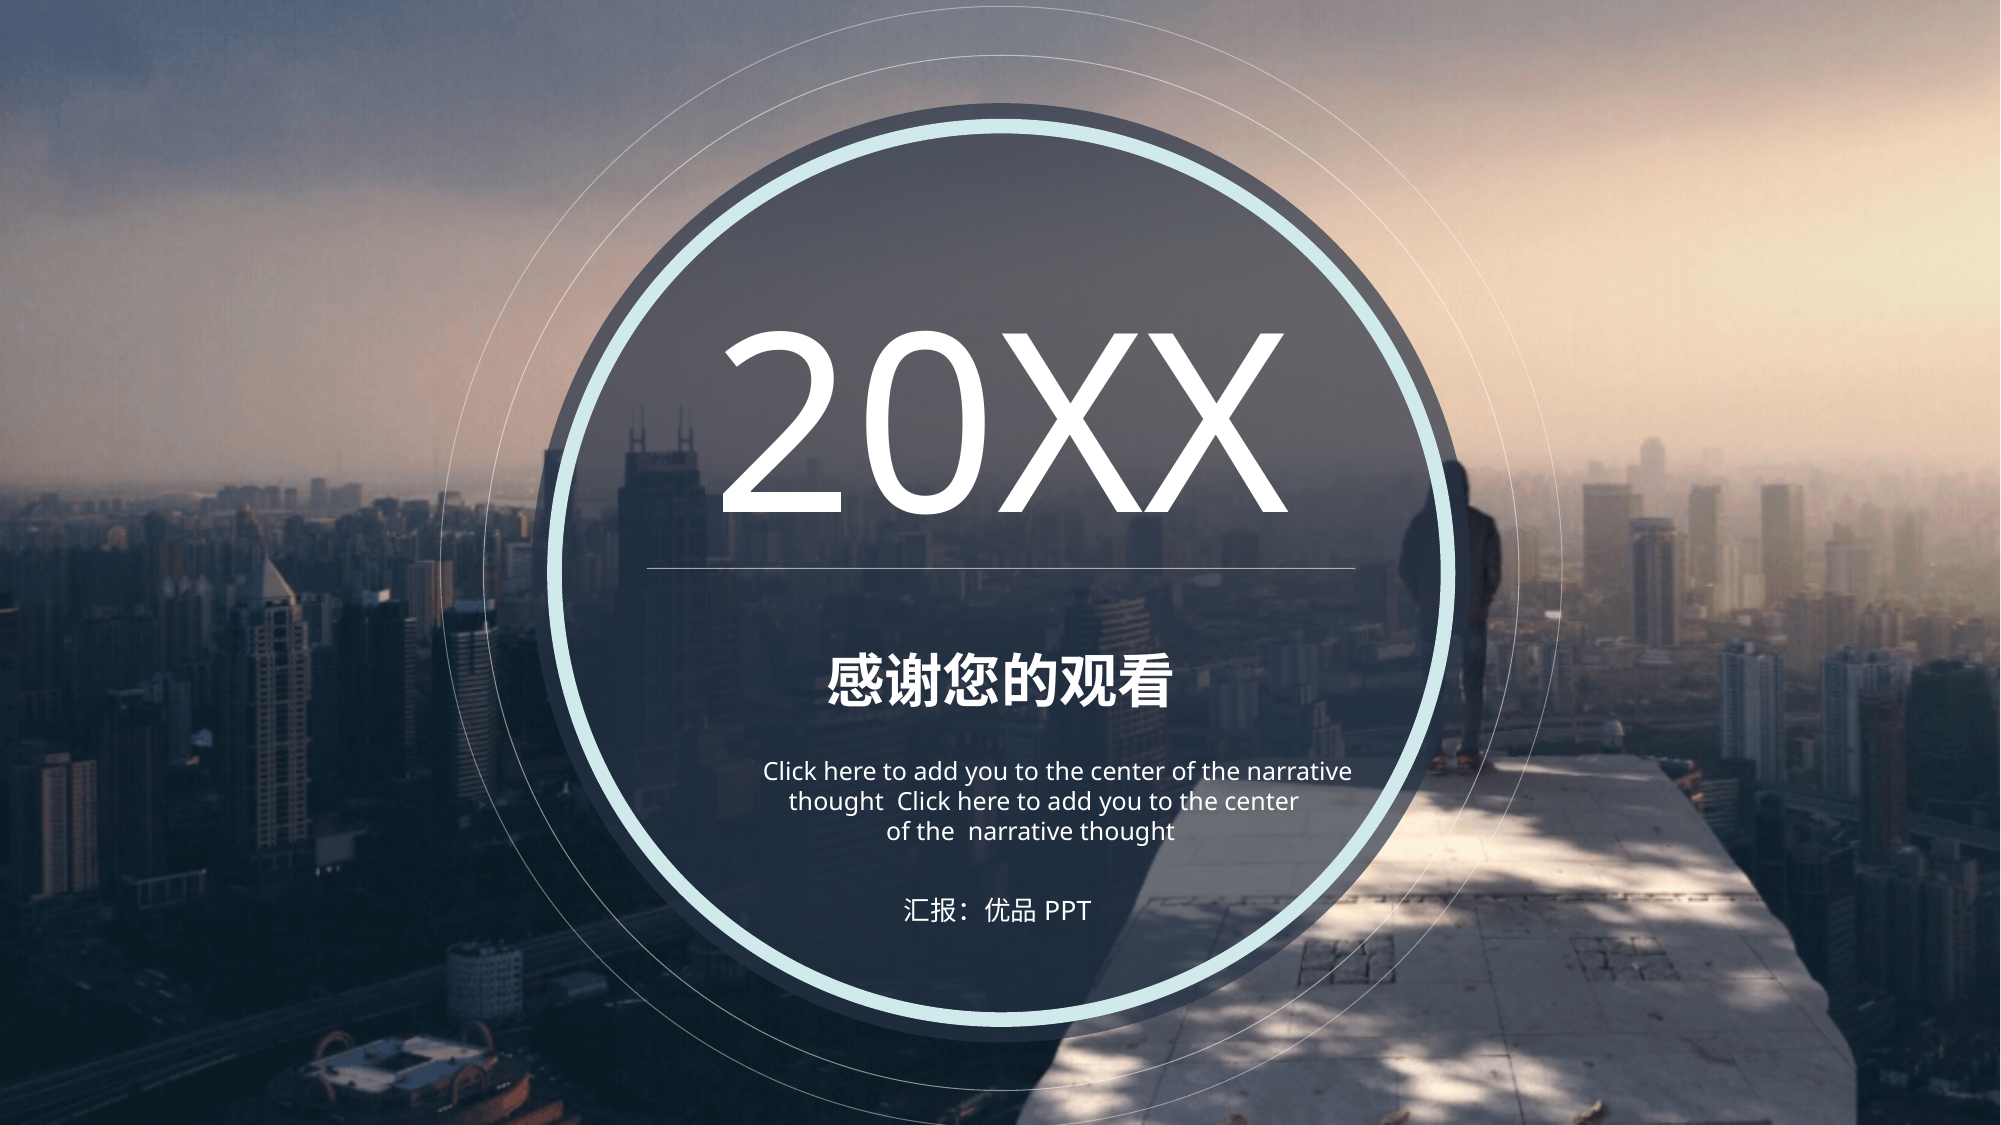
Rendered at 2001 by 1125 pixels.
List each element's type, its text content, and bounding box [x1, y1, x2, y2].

text_box 汇报：优品PPT [758, 893, 1245, 926]
text_box [440, 6, 1563, 1125]
picture [0, 0, 2001, 1125]
